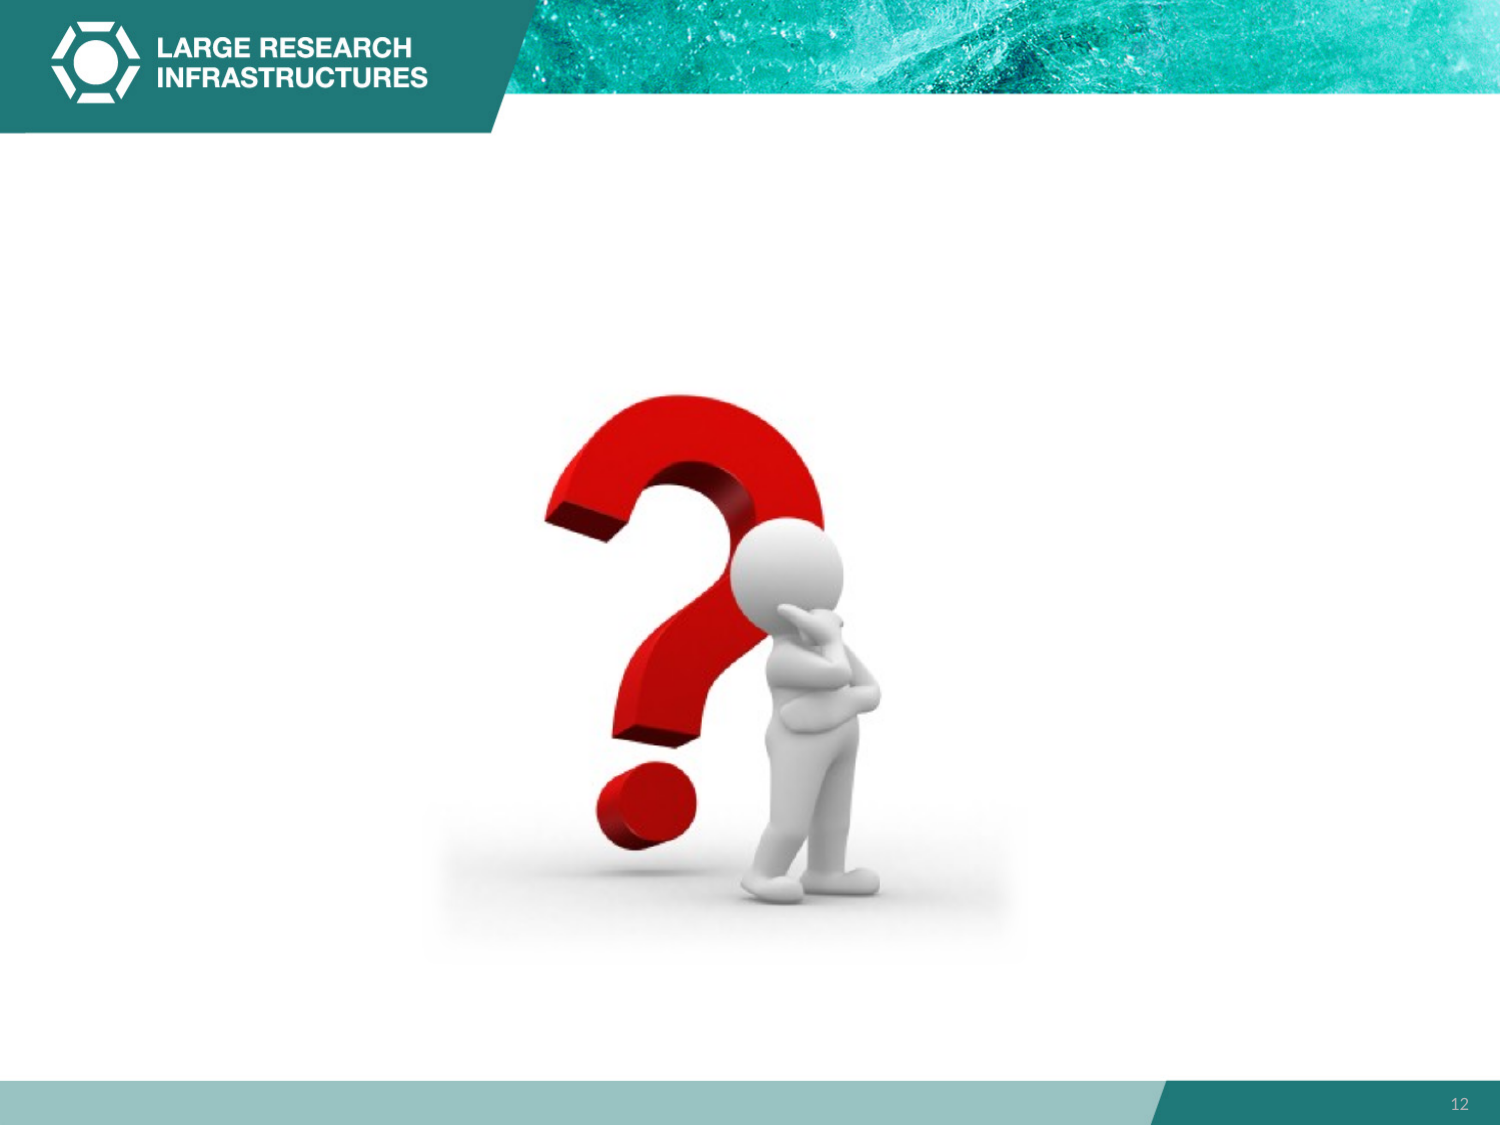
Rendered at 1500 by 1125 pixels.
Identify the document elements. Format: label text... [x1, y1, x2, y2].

list [85, 277, 1365, 1049]
picture [0, 0, 1500, 1125]
slide_number 12 [1291, 1081, 1485, 1125]
